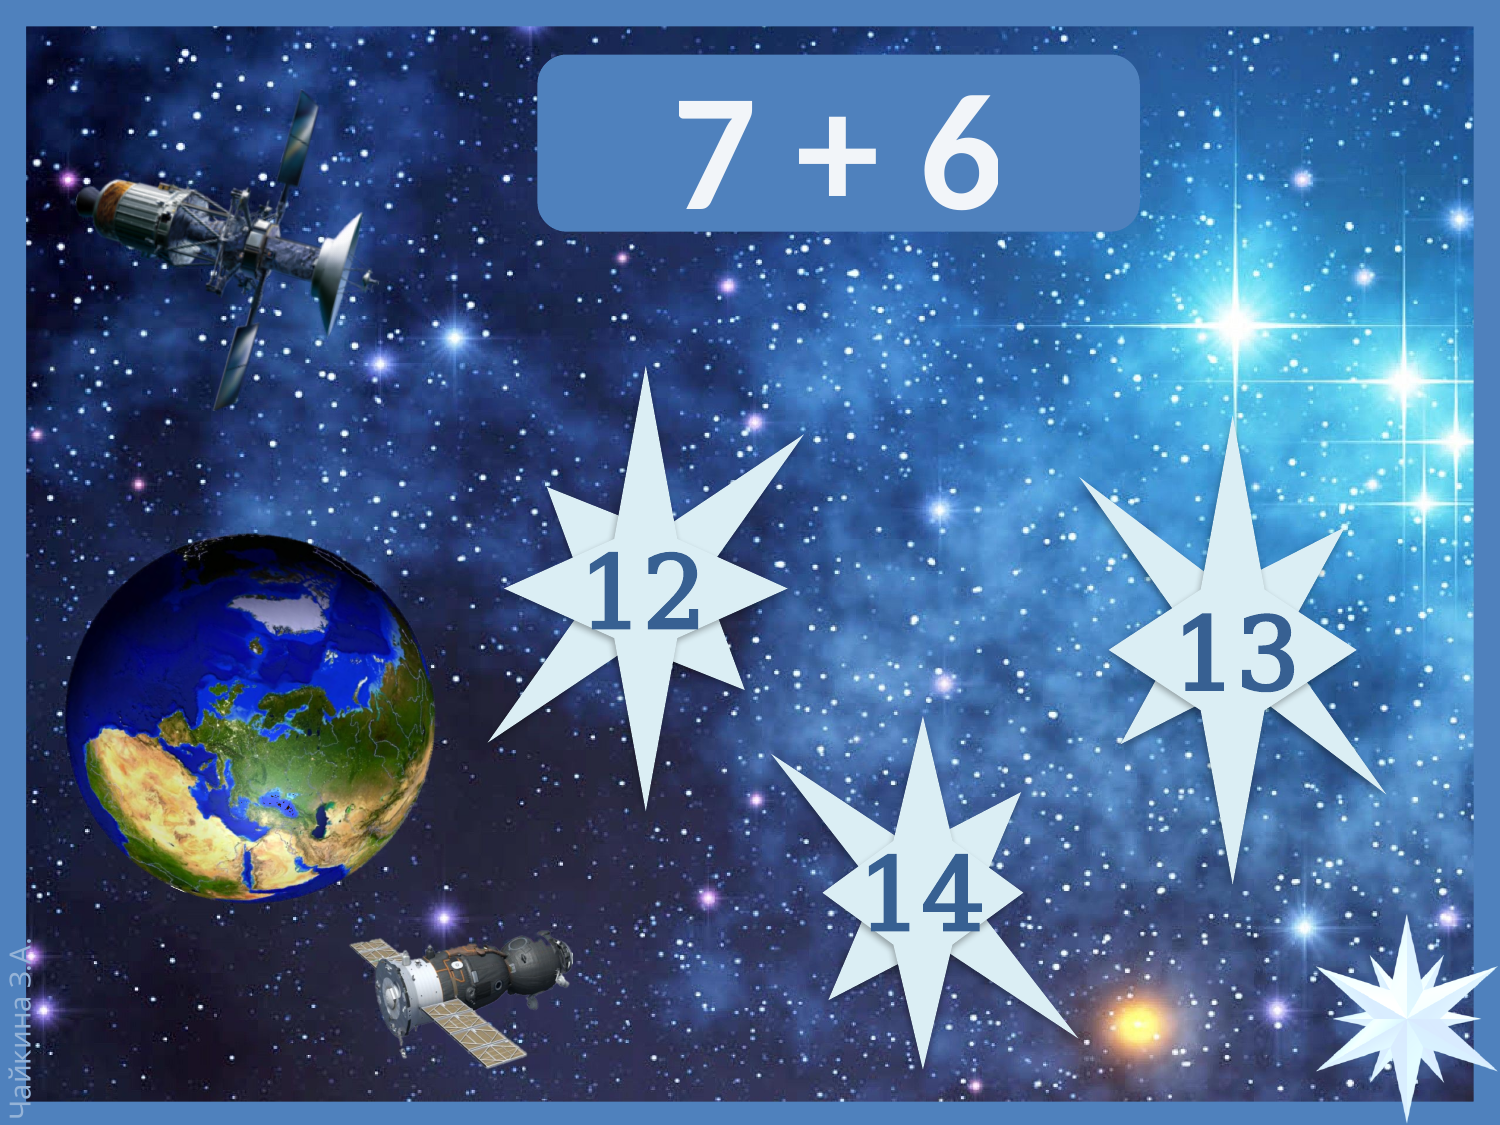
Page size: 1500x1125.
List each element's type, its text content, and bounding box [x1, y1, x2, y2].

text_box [715, 715, 1135, 1070]
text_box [1076, 414, 1389, 885]
text_box 7 + 6 [535, 52, 1142, 234]
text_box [424, 365, 867, 812]
picture [1, 27, 1499, 1125]
